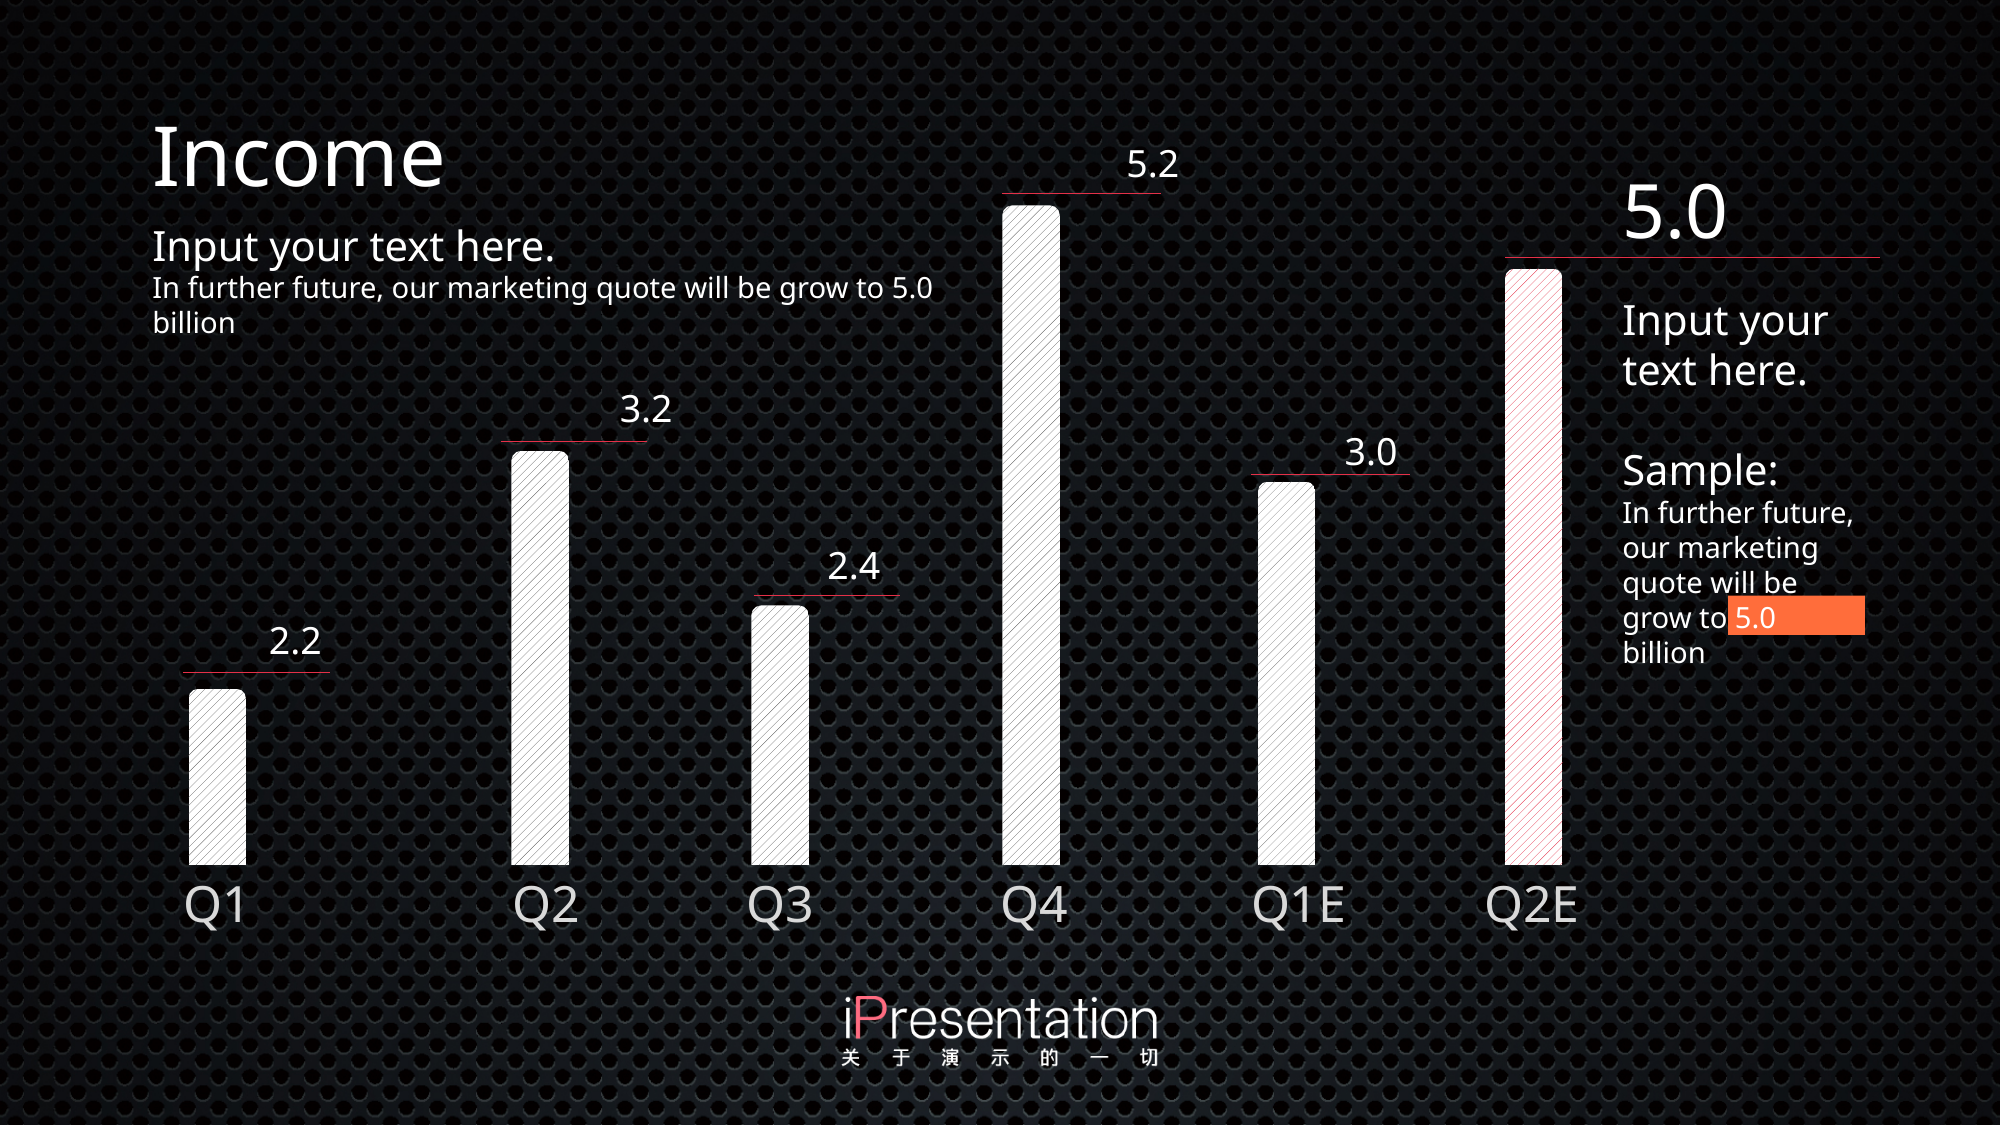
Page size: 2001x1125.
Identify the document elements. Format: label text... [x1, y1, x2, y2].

text_box [1504, 267, 1564, 864]
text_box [1239, 420, 1412, 941]
text_box 5.0 [1607, 258, 1804, 262]
text_box Input your text here. Sample: In further future, our marketing quote will be grow to 5.0 billion [1607, 286, 1879, 677]
text_box Q2E [1469, 864, 1595, 940]
text_box 5.0 [1607, 156, 1804, 257]
title Income [137, 106, 1863, 213]
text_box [730, 535, 900, 941]
text_box Input your text here. In further future, our marketing quote will be grow to 5.0 billion [137, 212, 984, 347]
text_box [984, 132, 1194, 941]
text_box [496, 377, 687, 941]
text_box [171, 609, 337, 941]
picture [0, 0, 2000, 1125]
